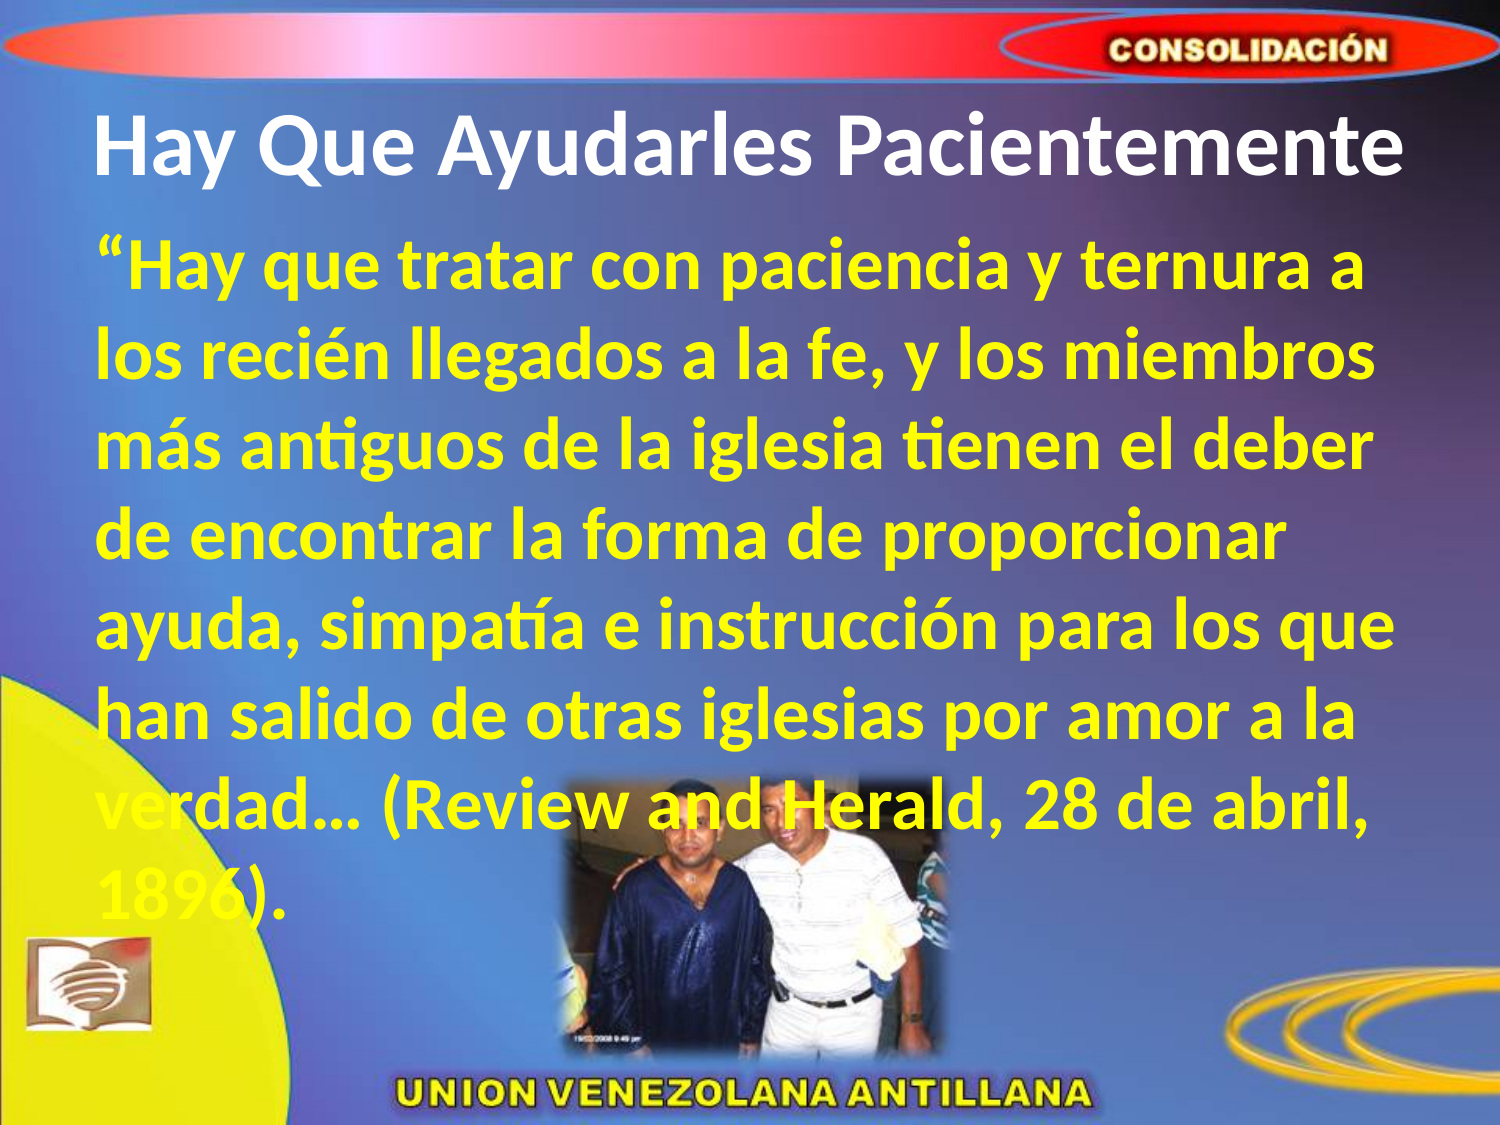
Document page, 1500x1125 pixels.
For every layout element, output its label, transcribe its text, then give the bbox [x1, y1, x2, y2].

list “Hay que tratar con paciencia y ternura a los recién llegados a la fe, y los miembros más antiguos de la iglesia tienen el deber de encontrar la forma de proporcionar ayuda, simpatía e instrucción para los que han salido de otras iglesias por amor a la verdad… (Review and Herald, 28 de abril, 1896). [23, 206, 1418, 950]
picture [0, 0, 1500, 1125]
title Hay Que Ayudarles Pacientemente [75, 45, 1425, 233]
